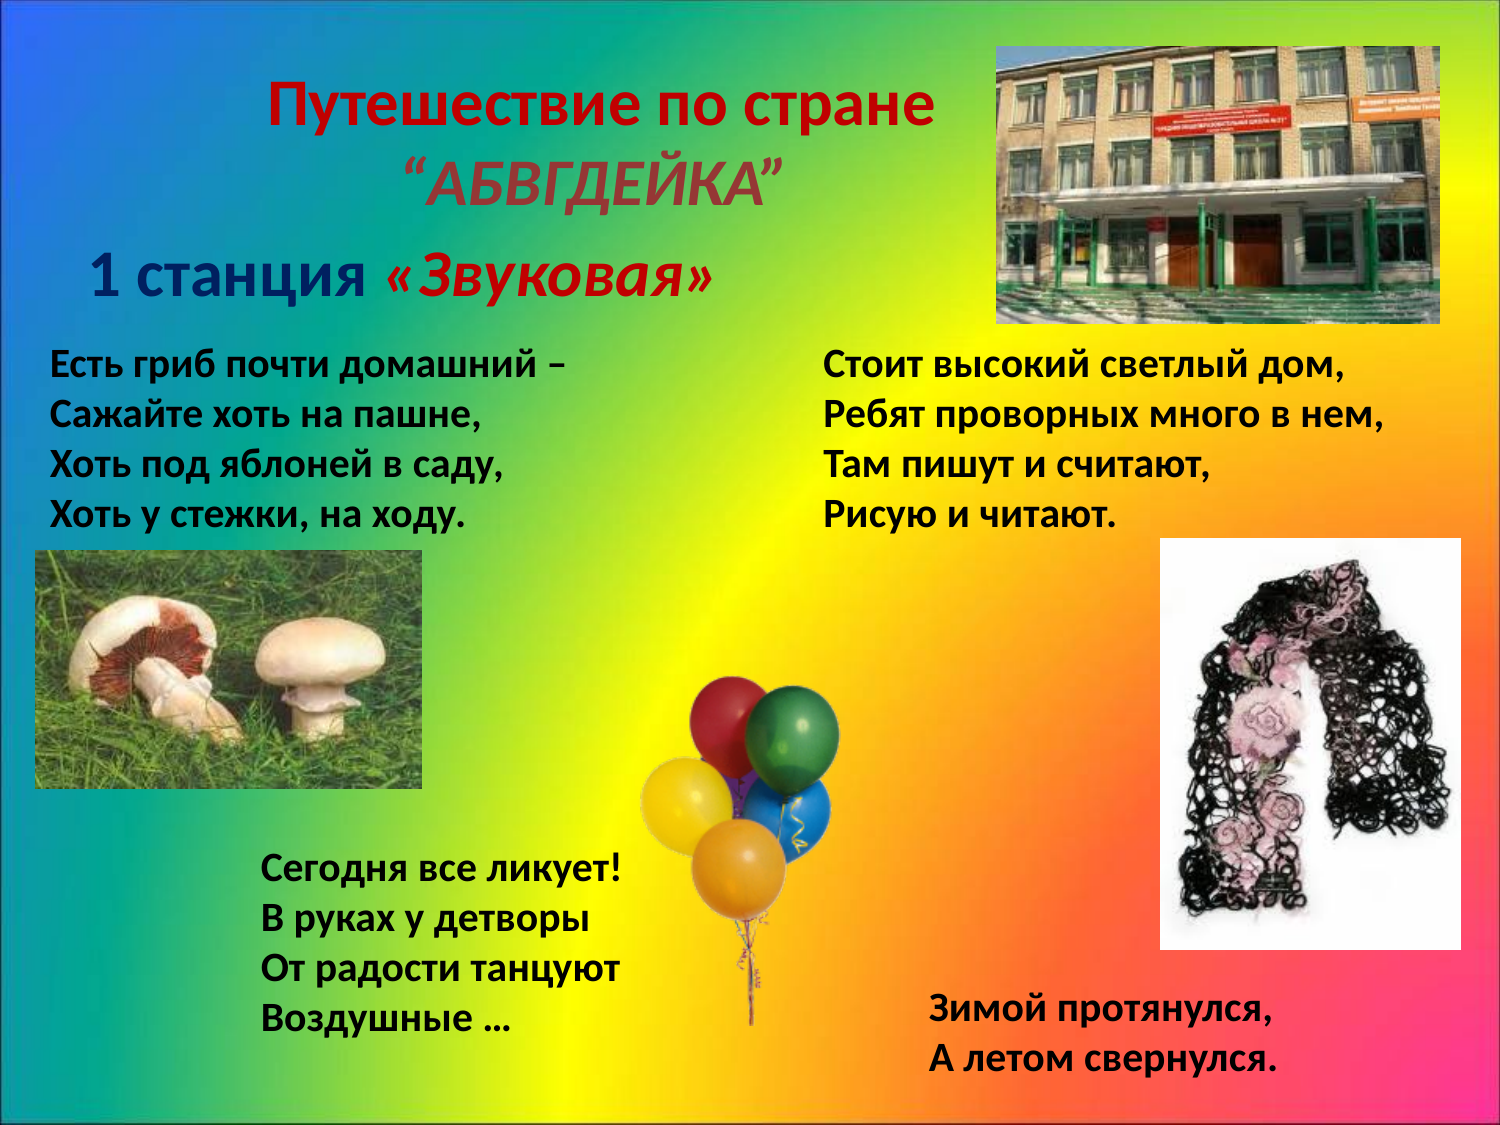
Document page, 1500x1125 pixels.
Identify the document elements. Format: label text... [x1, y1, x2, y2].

text_box Есть гриб почти домашний – Сажайте хоть на пашне, Хоть под яблоней в саду, Хоть у стежки, на ходу. [35, 328, 786, 543]
text_box 1 станция «Звуковая» [72, 222, 735, 318]
title Путешествие по стране “АБВГДЕЙКА” [74, 44, 1114, 233]
text_box Зимой протянулся, А летом свернулся. [913, 972, 1395, 1088]
text_box Сегодня все ликует! В руках у детворы От радости танцуют Воздушные … [246, 832, 832, 1097]
picture [0, 0, 1500, 1125]
text_box Стоит высокий светлый дом, Ребят проворных много в нем, Там пишут и считают, Рисую и читают. [808, 328, 1500, 743]
